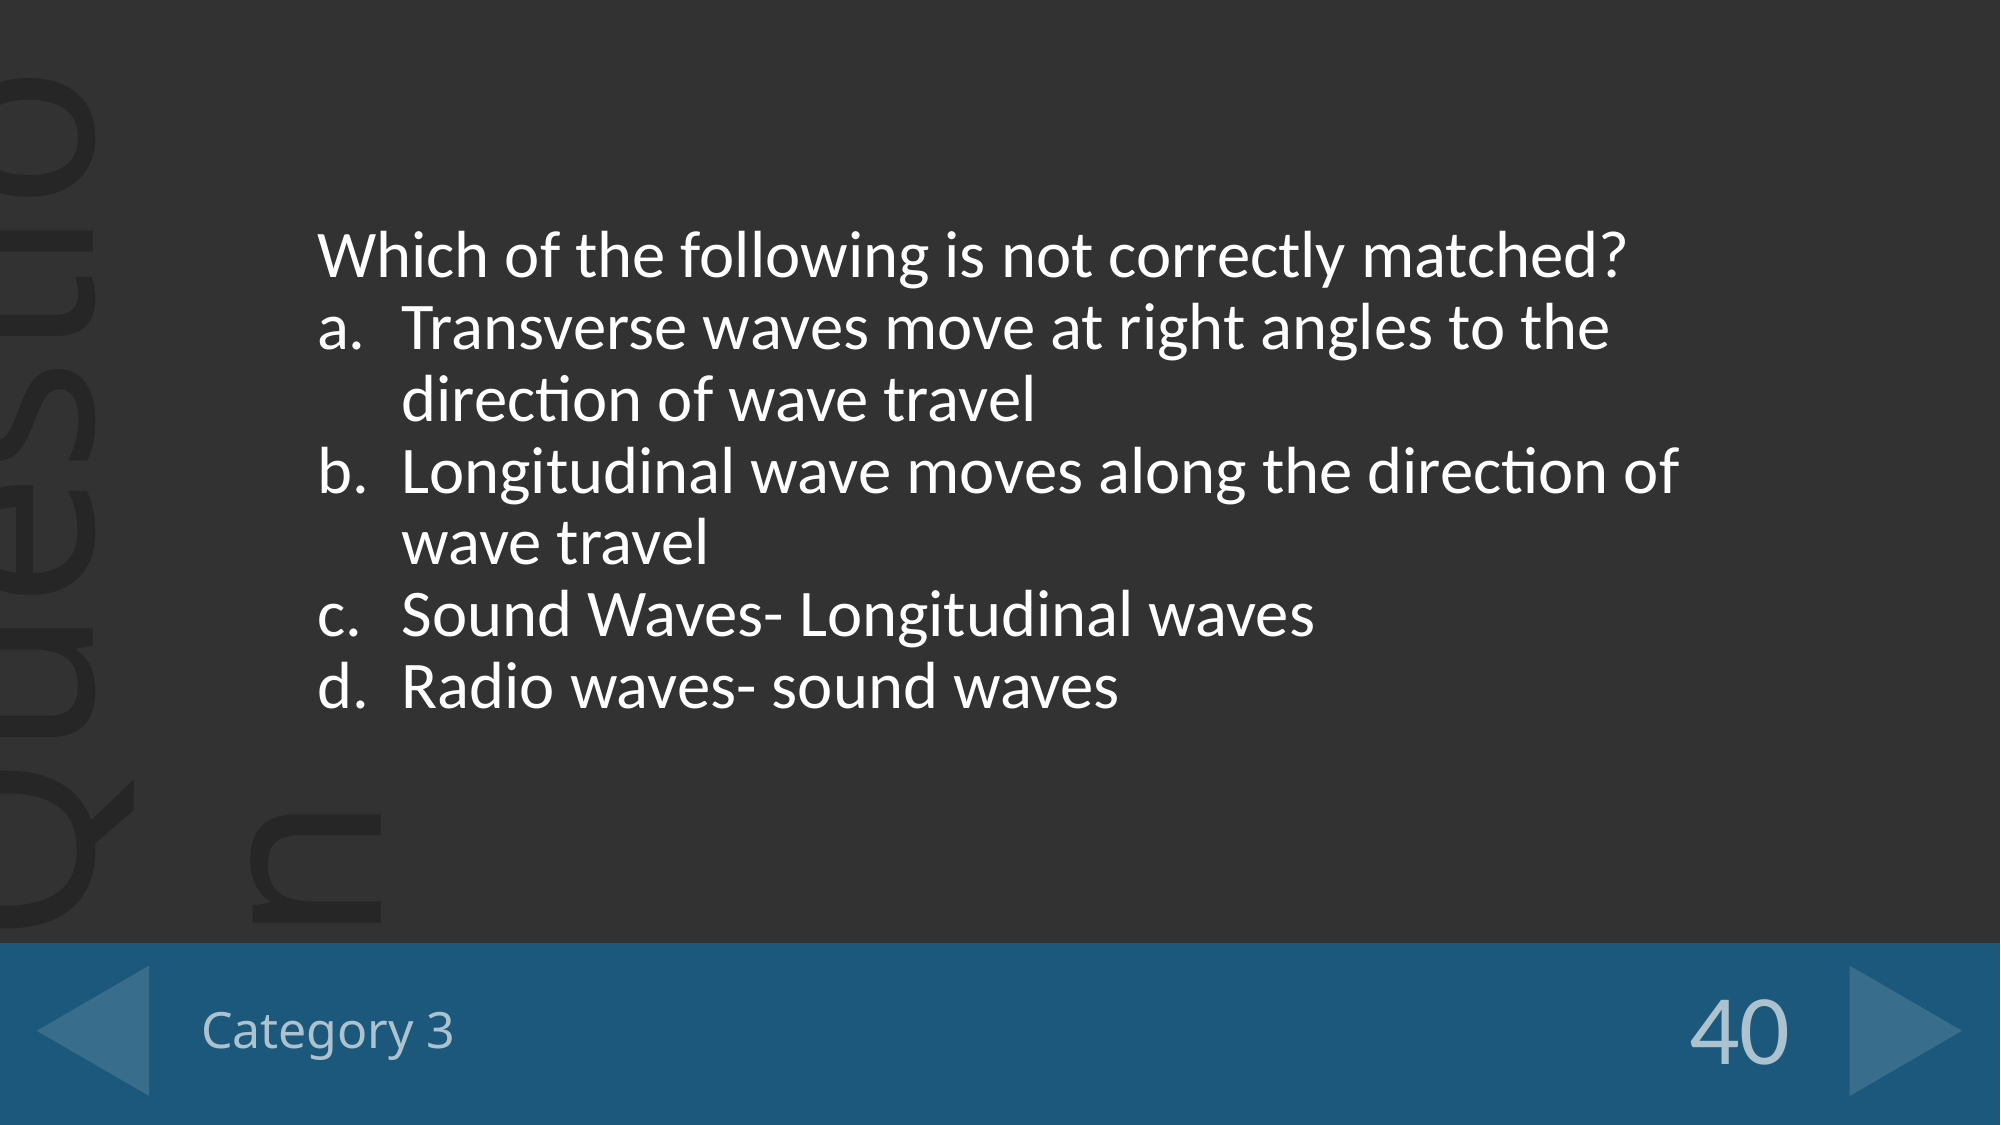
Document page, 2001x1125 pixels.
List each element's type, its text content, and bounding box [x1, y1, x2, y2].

title Category 3 [185, 967, 1494, 1097]
list 40 [1494, 967, 1806, 1097]
list Which of the following is not correctly matched? Transverse waves move at right angles to the direction of wave travel Longitudinal wave moves along the direction of wave travel Sound Waves- Longitudinal waves Radio waves- sound waves [302, 307, 1760, 636]
